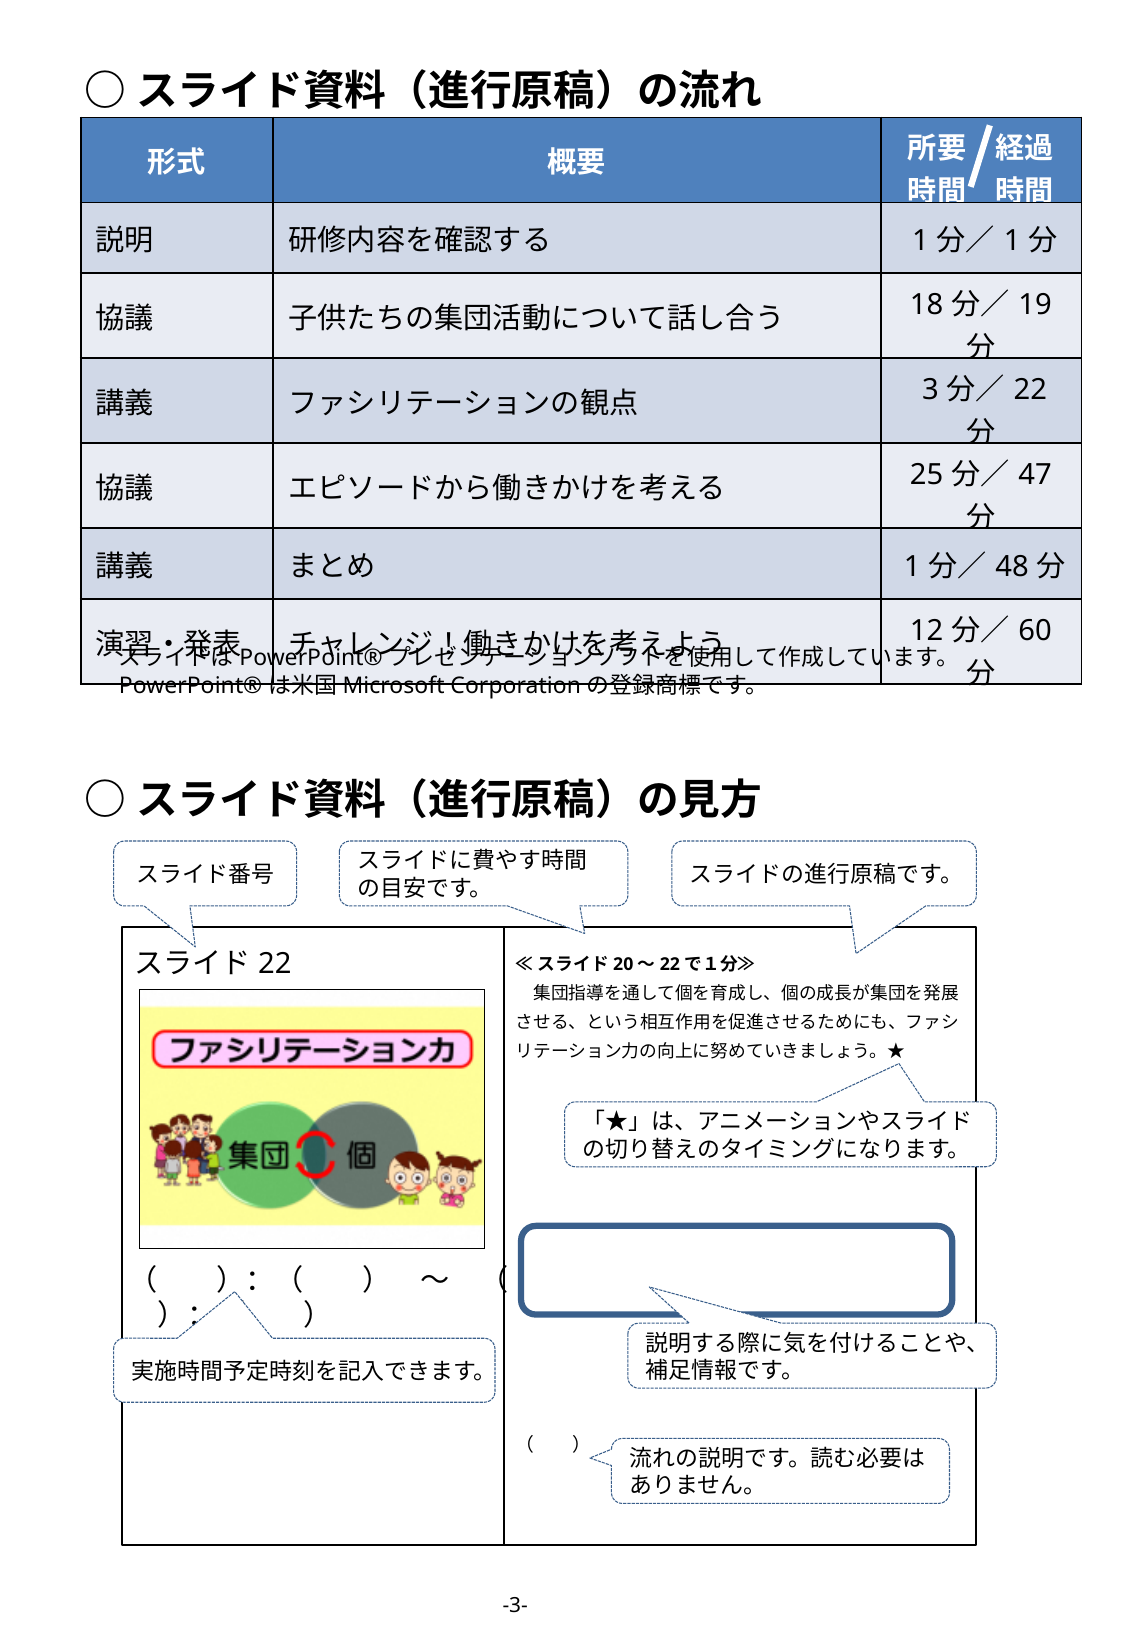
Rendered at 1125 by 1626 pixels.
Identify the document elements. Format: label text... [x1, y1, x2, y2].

table_cell 25分／47分 [882, 444, 1081, 527]
table_cell チャレンジ！働きかけを考えよう [274, 600, 880, 635]
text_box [970, 125, 990, 188]
table_cell エピソードから働きかけを考える [274, 444, 880, 527]
text_box ○スライド資料（進行原稿）の見方 [69, 765, 778, 830]
table_cell 講義 [82, 359, 272, 442]
text_box スライドはPowerPoint®プレゼンテーションソフトを使用して作成しています。 PowerPoint®は米国Microsoft Corporationの登録商標です。 [104, 635, 975, 706]
table_cell 研修内容を確認する [274, 203, 880, 272]
table_cell 協議 [82, 444, 272, 527]
table_cell 講義 [82, 529, 272, 598]
table_header 概要 [274, 118, 880, 202]
table_cell 3分／22分 [882, 359, 1081, 442]
table_cell 説明 [82, 203, 272, 272]
table_cell 18分／19分 [882, 274, 1081, 357]
table_cell ファシリテーションの観点 [274, 359, 880, 442]
table_cell 子供たちの集団活動について話し合う [274, 274, 880, 357]
table_cell 1分／1分 [882, 203, 1081, 272]
table_header 所要 経過 時間 時間 [882, 118, 1081, 202]
text_box -3- [487, 1584, 633, 1625]
table_cell 12分／60分 [882, 600, 1081, 683]
table_cell まとめ [274, 529, 880, 598]
table_cell 演習・発表 [82, 600, 272, 683]
table_header 形式 [82, 118, 272, 202]
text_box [113, 840, 997, 1546]
text_box ○スライド資料（進行原稿）の流れ [69, 56, 778, 122]
table_cell 1分／48分 [882, 529, 1081, 598]
table_cell 協議 [82, 274, 272, 357]
